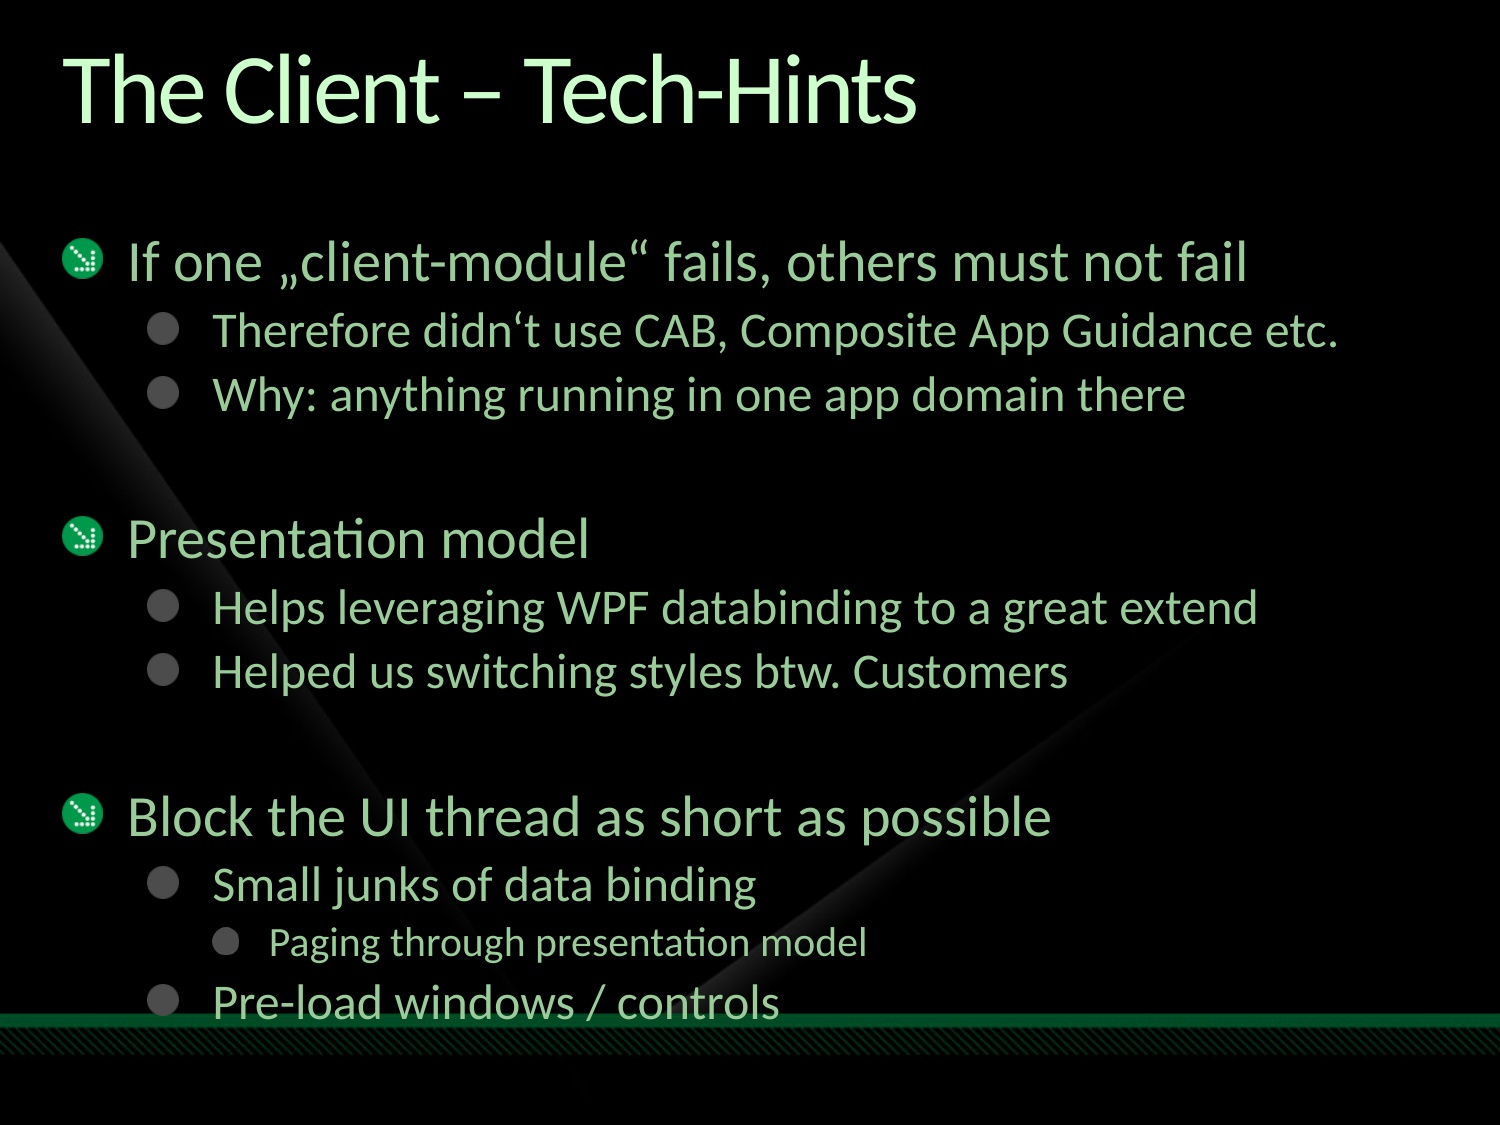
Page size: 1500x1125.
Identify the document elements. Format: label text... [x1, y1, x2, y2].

picture [0, 0, 1500, 1125]
title The Client – Tech-Hints [62, 37, 1438, 147]
list If one „client-module“ fails, others must not fail Therefore didn‘t use CAB, Composite App Guidance etc. Why: anything running in one app domain there Presentation model Helps leveraging WPF databinding to a great extend Helped us switching styles btw. Customers Block the UI thread as short as possible Small junks of data binding Paging through presentation model Pre-load windows / controls [62, 231, 1438, 595]
